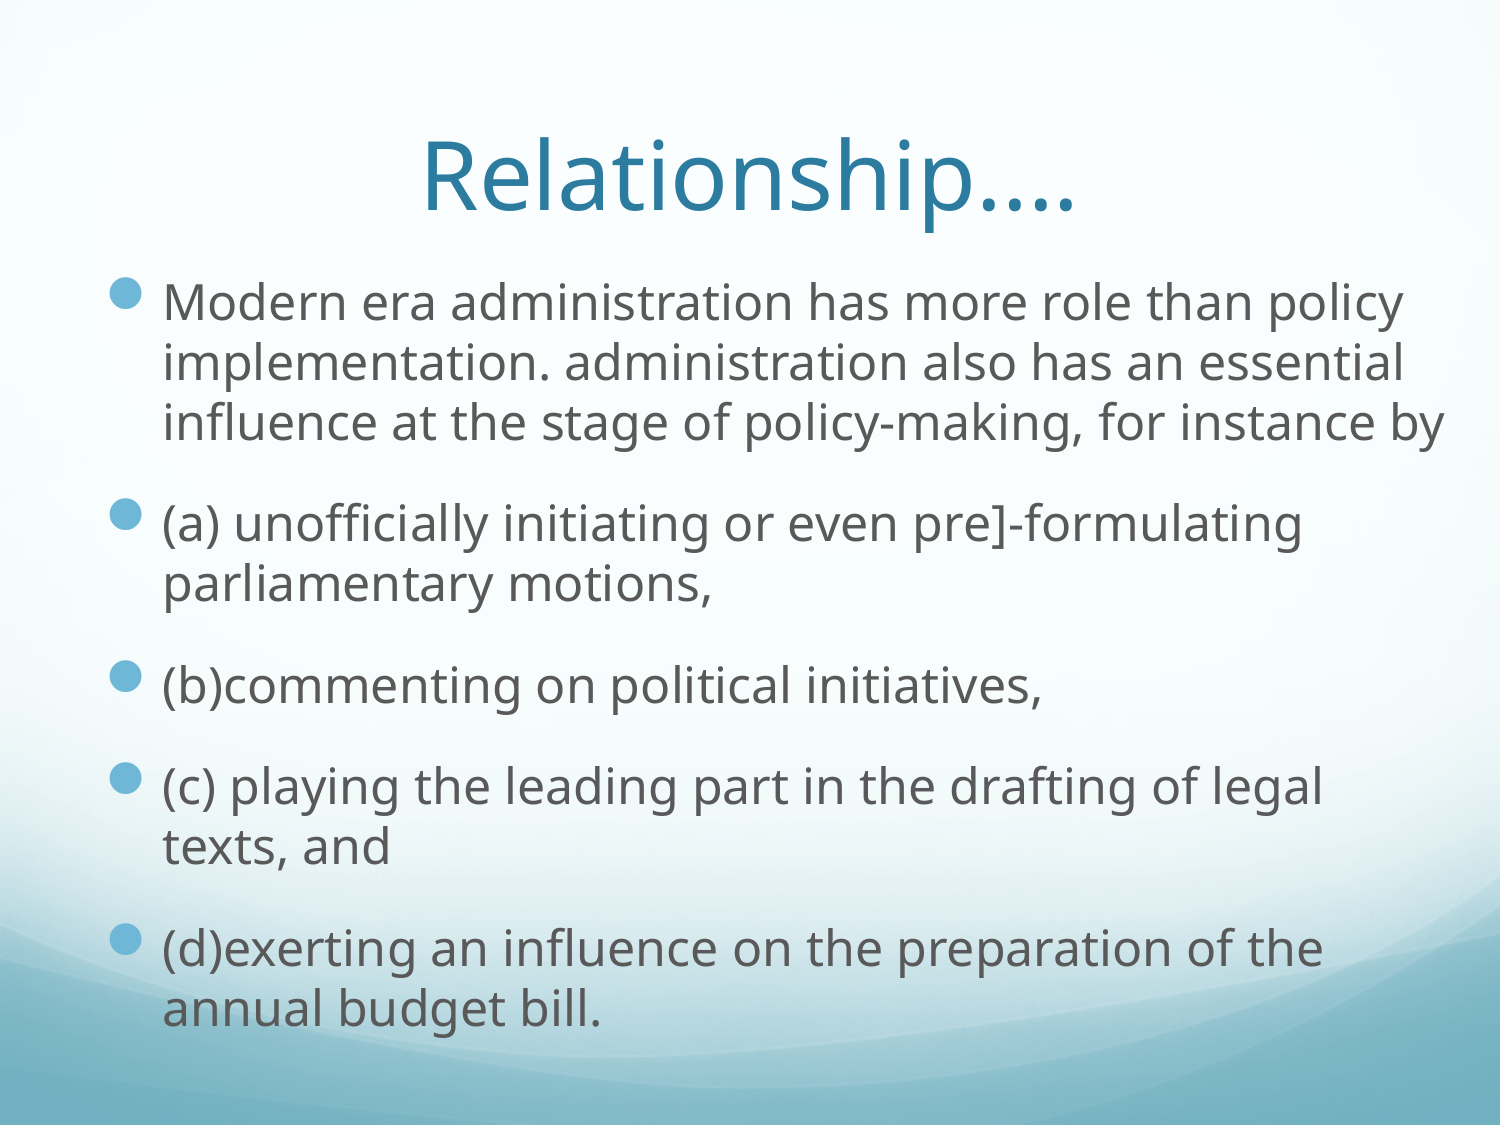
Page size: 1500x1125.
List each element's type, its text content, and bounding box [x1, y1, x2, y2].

list Modern era administration has more role than policy implementation. administration also has an essential influence at the stage of policy-making, for instance by (a) unofficially initiating or even pre]-formulating parliamentary motions, (b)commenting on political initiatives, (c) playing the leading part in the drafting of legal texts, and (d)exerting an influence on the preparation of the annual budget bill. [90, 262, 1461, 1102]
title Relationship.... [90, 17, 1410, 237]
